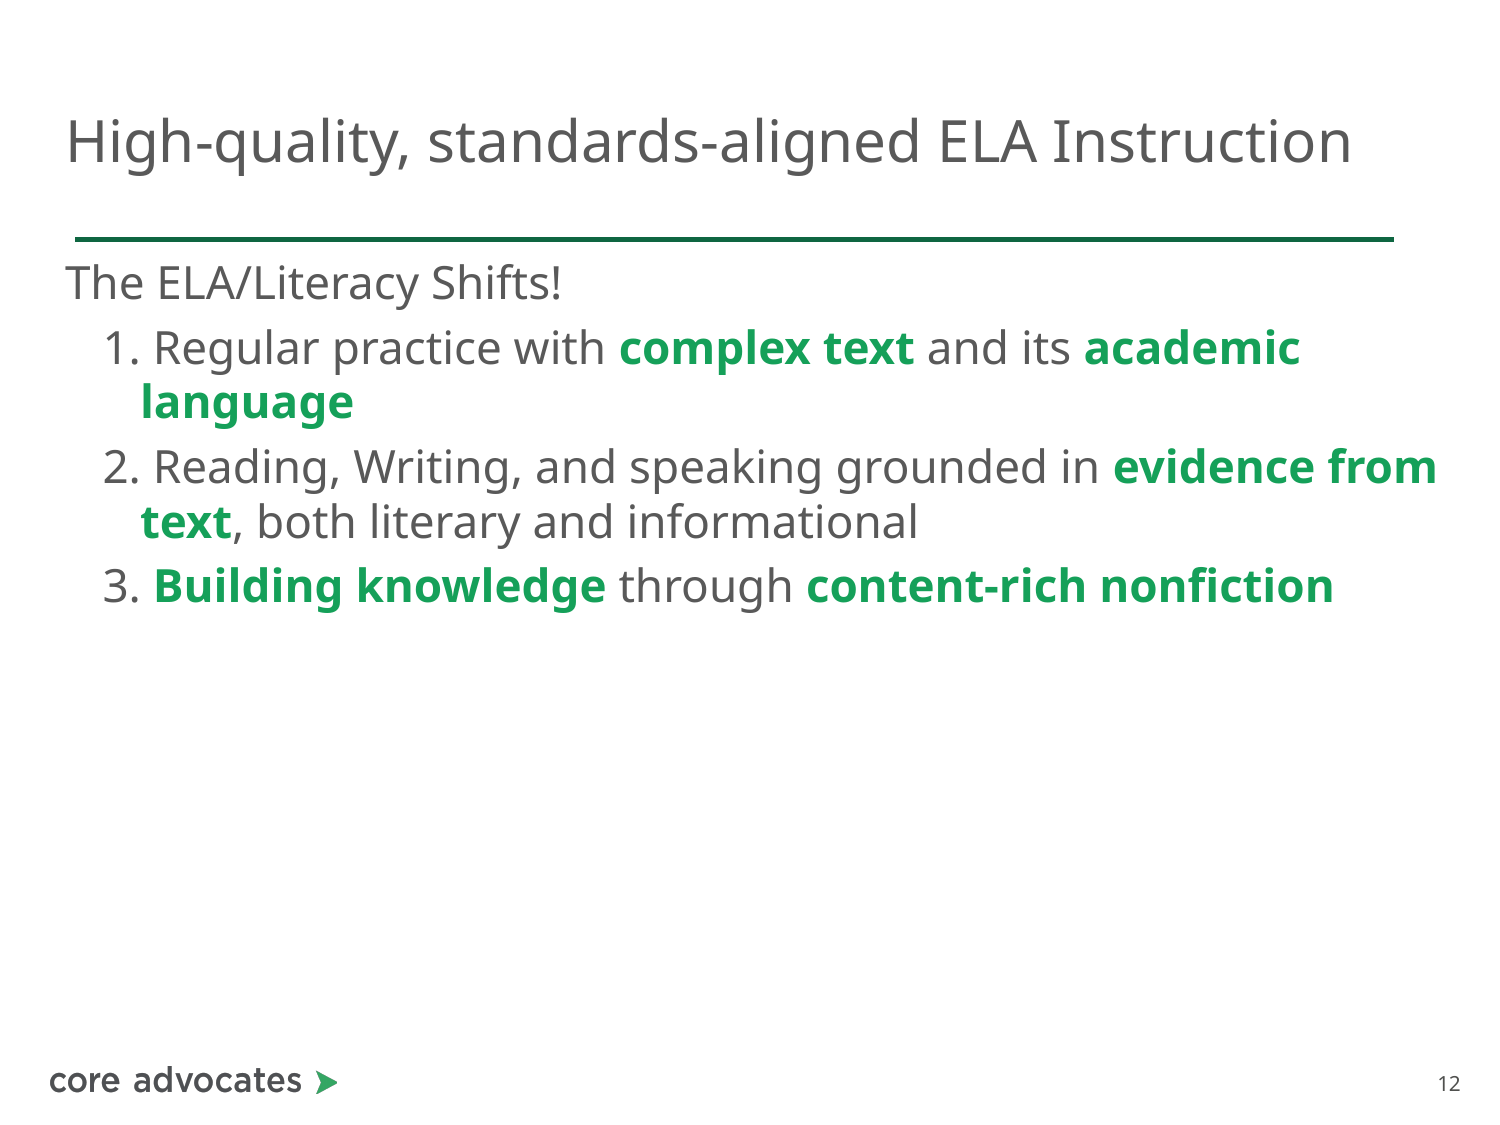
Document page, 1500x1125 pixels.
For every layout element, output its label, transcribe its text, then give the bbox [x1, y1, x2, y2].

picture [50, 1066, 337, 1094]
title High-quality, standards-aligned ELA Instruction [50, 45, 1457, 233]
list The ELA/Literacy Shifts! Regular practice with complex text and its academic language Reading, Writing, and speaking grounded in evidence from text, both literary and informational Building knowledge through content-rich nonfiction [50, 246, 1457, 990]
